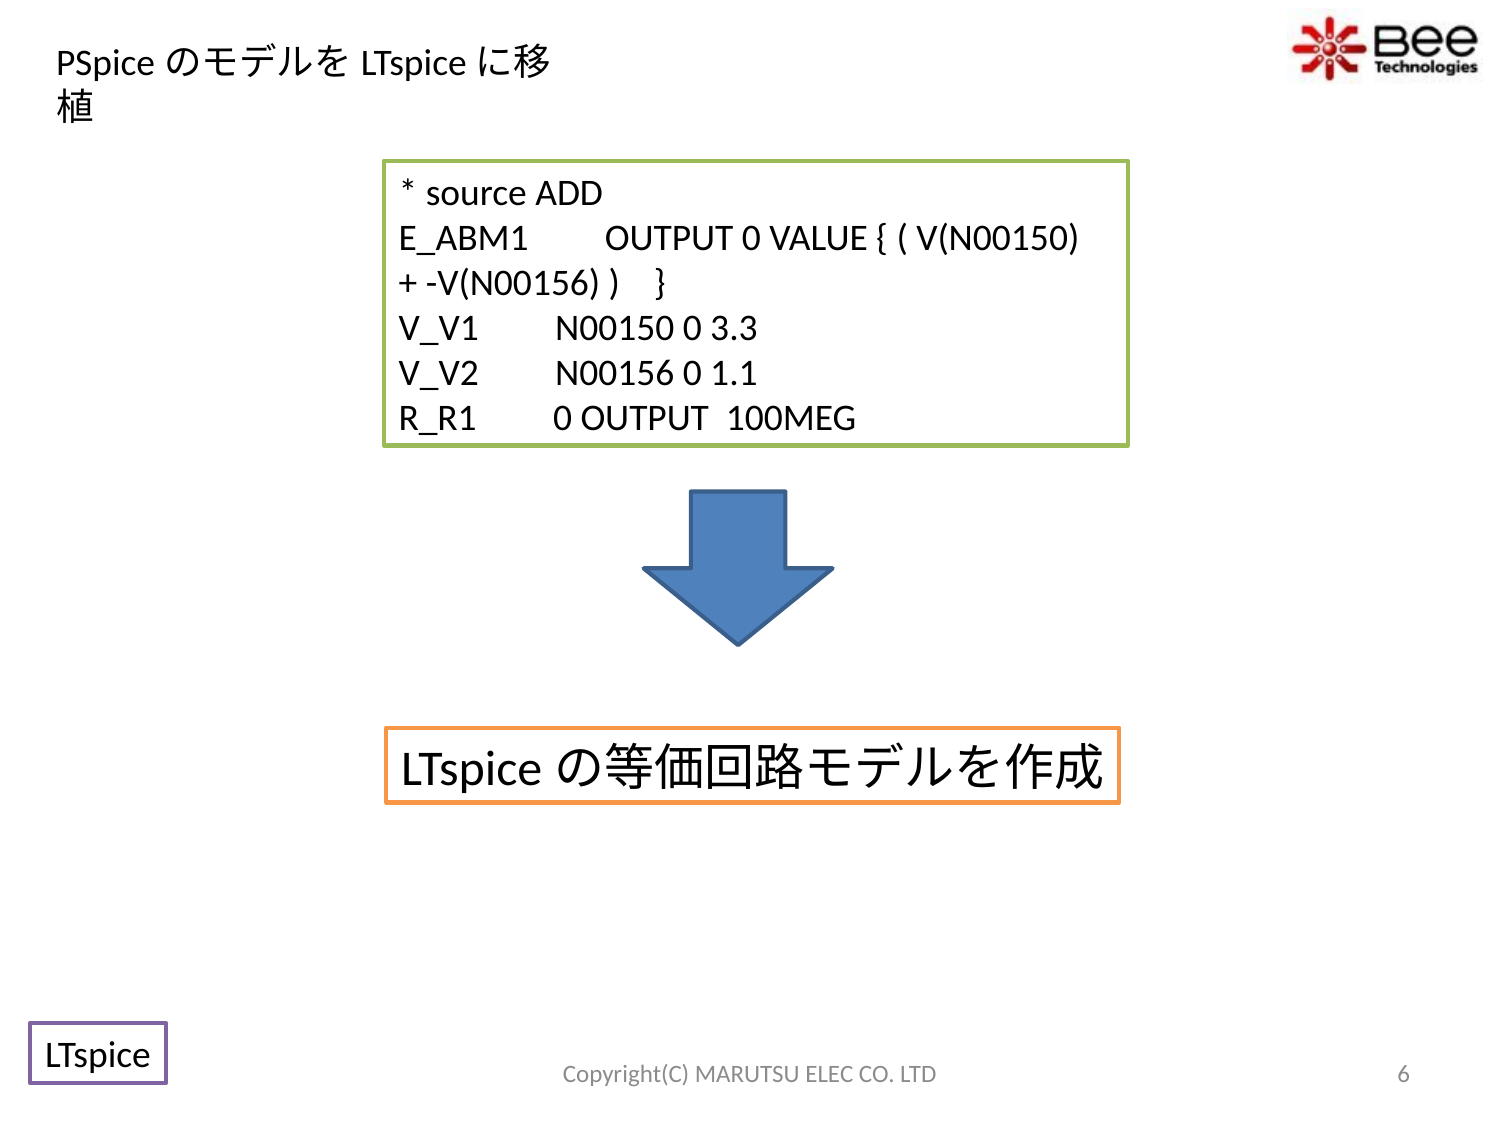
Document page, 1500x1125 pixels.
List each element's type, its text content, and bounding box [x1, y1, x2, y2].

text_box * source ADD E_ABM1 OUTPUT 0 VALUE { ( V(N00150) + -V(N00156) ) } V_V1 N00150 0 3.3 V_V2 N00156 0 1.1 R_R1 0 OUTPUT 100MEG [382, 159, 1130, 448]
text_box PSpiceのモデルをLTspiceに移植 [41, 30, 597, 136]
slide_number 6 [1074, 1042, 1425, 1103]
footer Copyright(C) MARUTSU ELEC CO. LTD [512, 1042, 988, 1103]
text_box LTspiceの等価回路モデルを作成 [384, 726, 1121, 805]
text_box LTspice [28, 1021, 168, 1085]
text_box [641, 489, 835, 647]
picture [1286, 8, 1483, 91]
